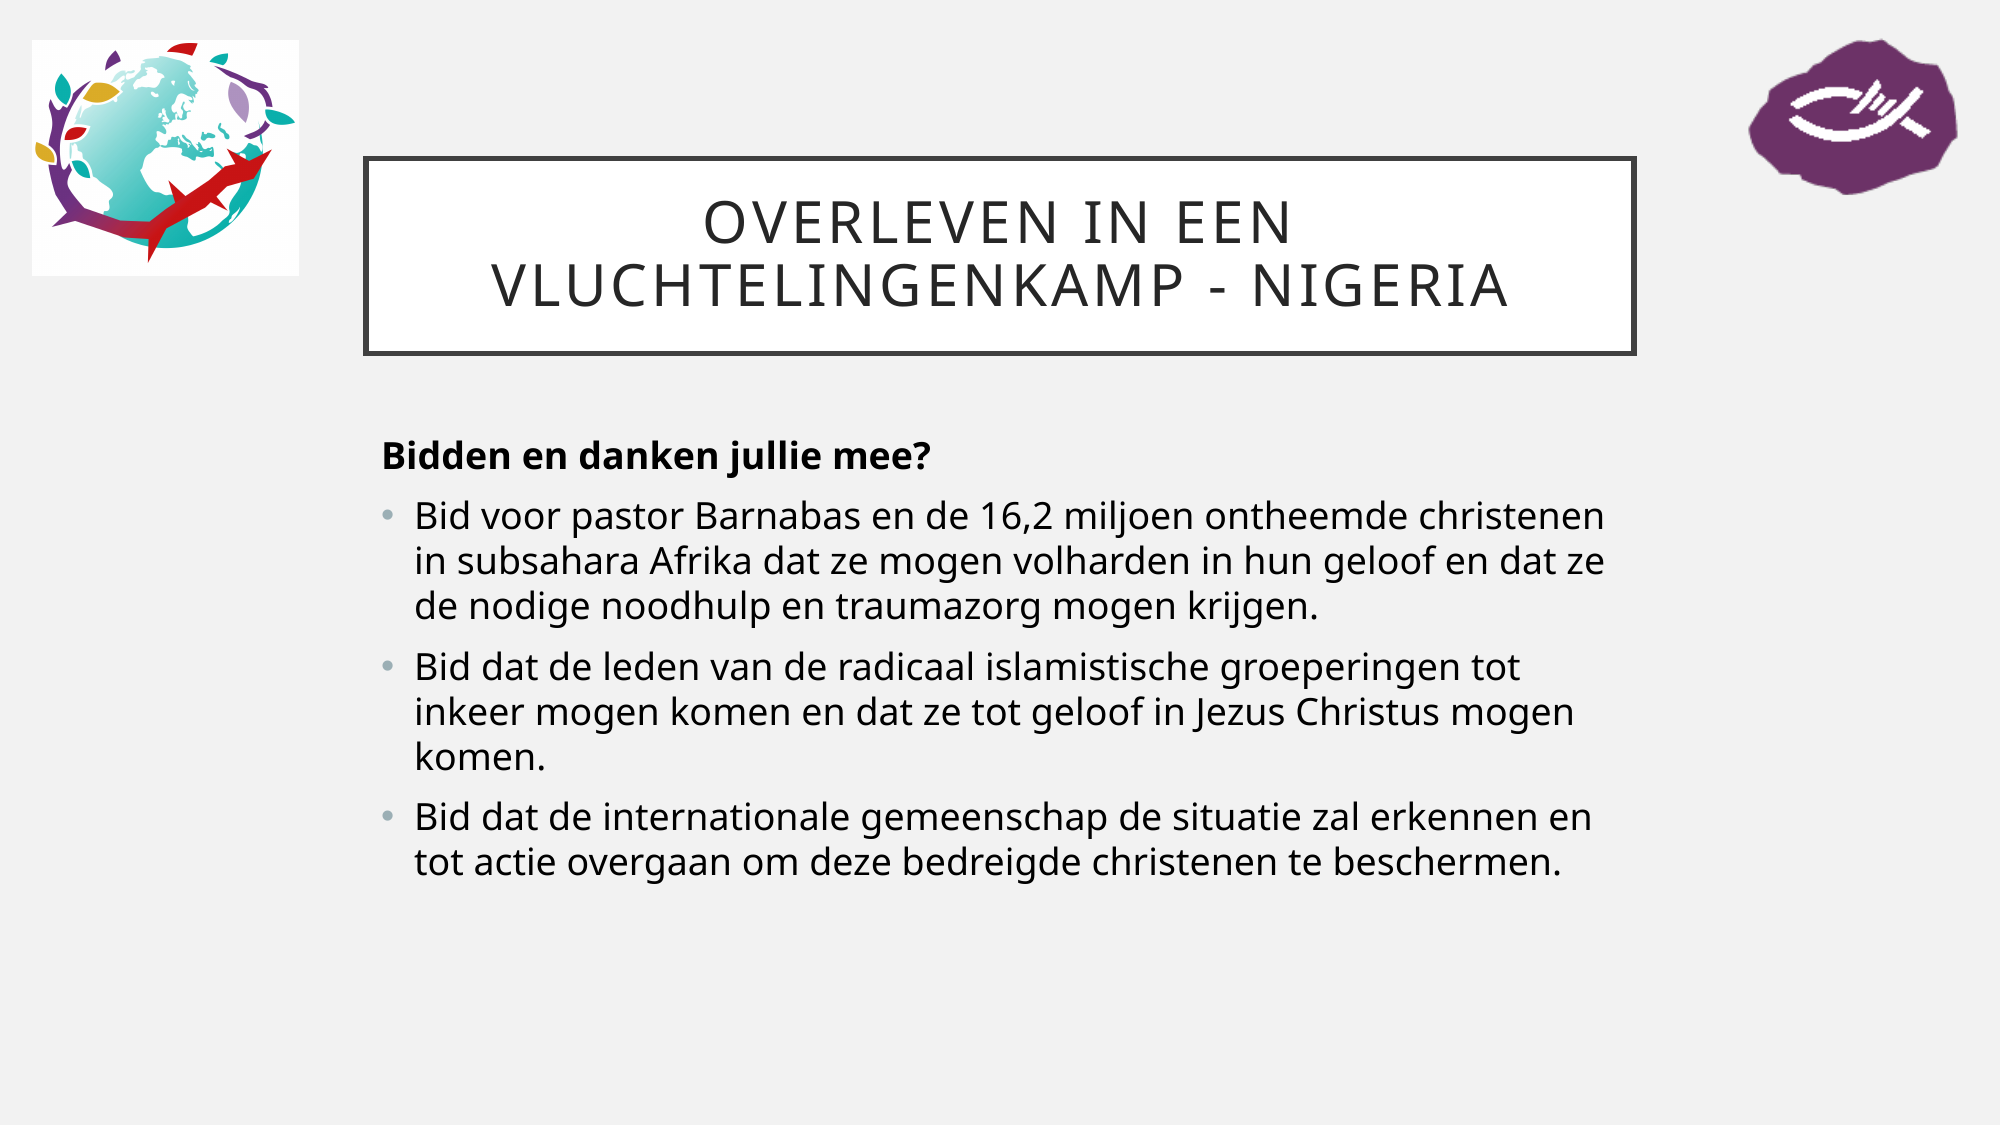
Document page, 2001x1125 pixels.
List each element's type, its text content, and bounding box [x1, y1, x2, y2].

title Overleven in een vluchtelingenkamp - Nigeria [363, 156, 1637, 356]
picture [1724, 14, 1981, 220]
list Bidden en danken jullie mee? Bid voor pastor Barnabas en de 16,2 miljoen ontheemde christenen in subsahara Afrika dat ze mogen volharden in hun geloof en dat ze de nodige noodhulp en traumazorg mogen krijgen. Bid dat de leden van de radicaal islamistische groeperingen tot inkeer mogen komen en dat ze tot geloof in Jezus Christus mogen komen. Bid dat de internationale gemeenschap de situatie zal erkennen en tot actie overgaan om deze bedreigde christenen te beschermen. [366, 432, 1634, 942]
picture [32, 40, 299, 276]
